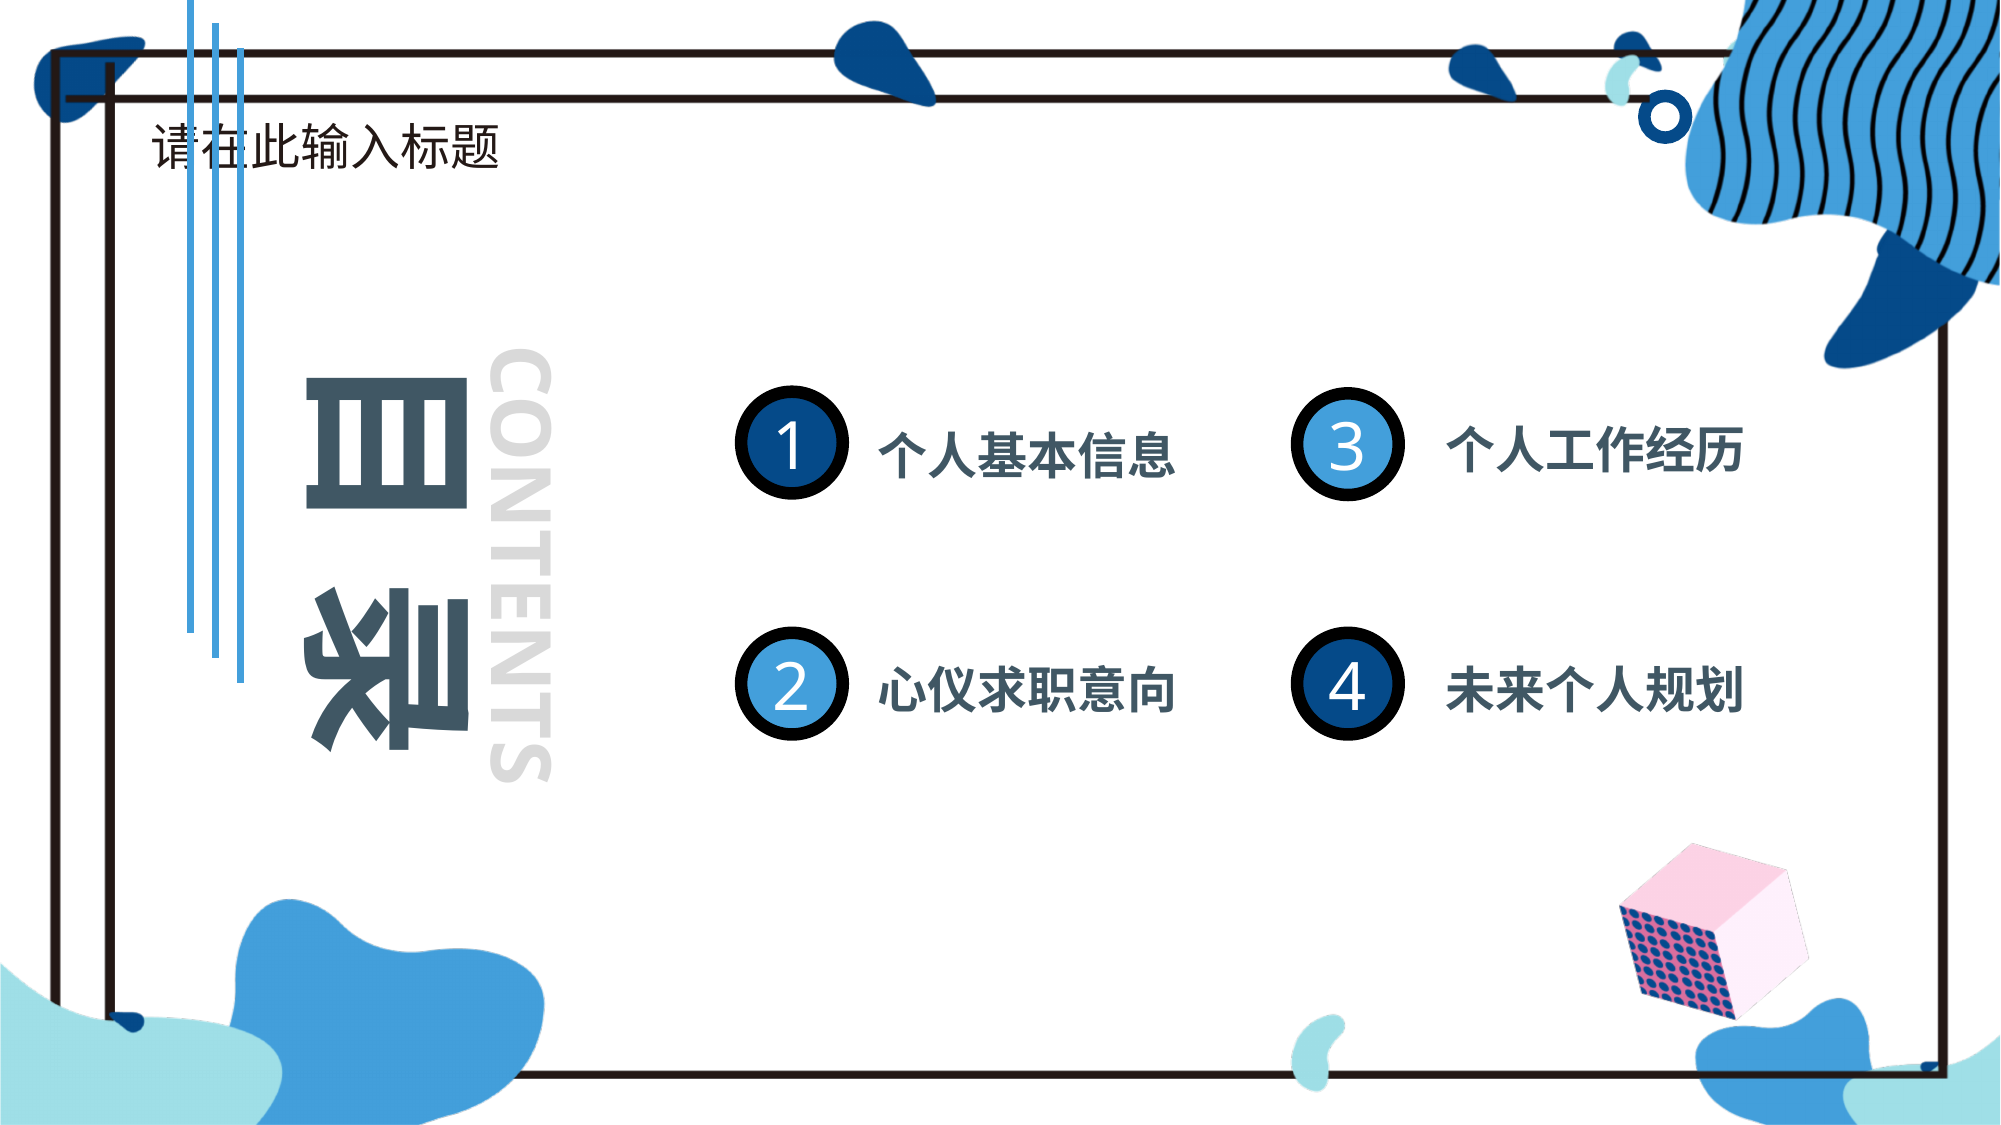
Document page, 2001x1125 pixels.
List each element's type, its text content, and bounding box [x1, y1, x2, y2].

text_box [741, 632, 1200, 735]
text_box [741, 391, 1200, 494]
text_box CONTENTS [450, 319, 460, 778]
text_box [1296, 632, 1768, 735]
picture [0, 0, 2000, 1125]
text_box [1296, 393, 1768, 495]
text_box 目 录 [259, 335, 450, 672]
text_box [190, 0, 241, 683]
